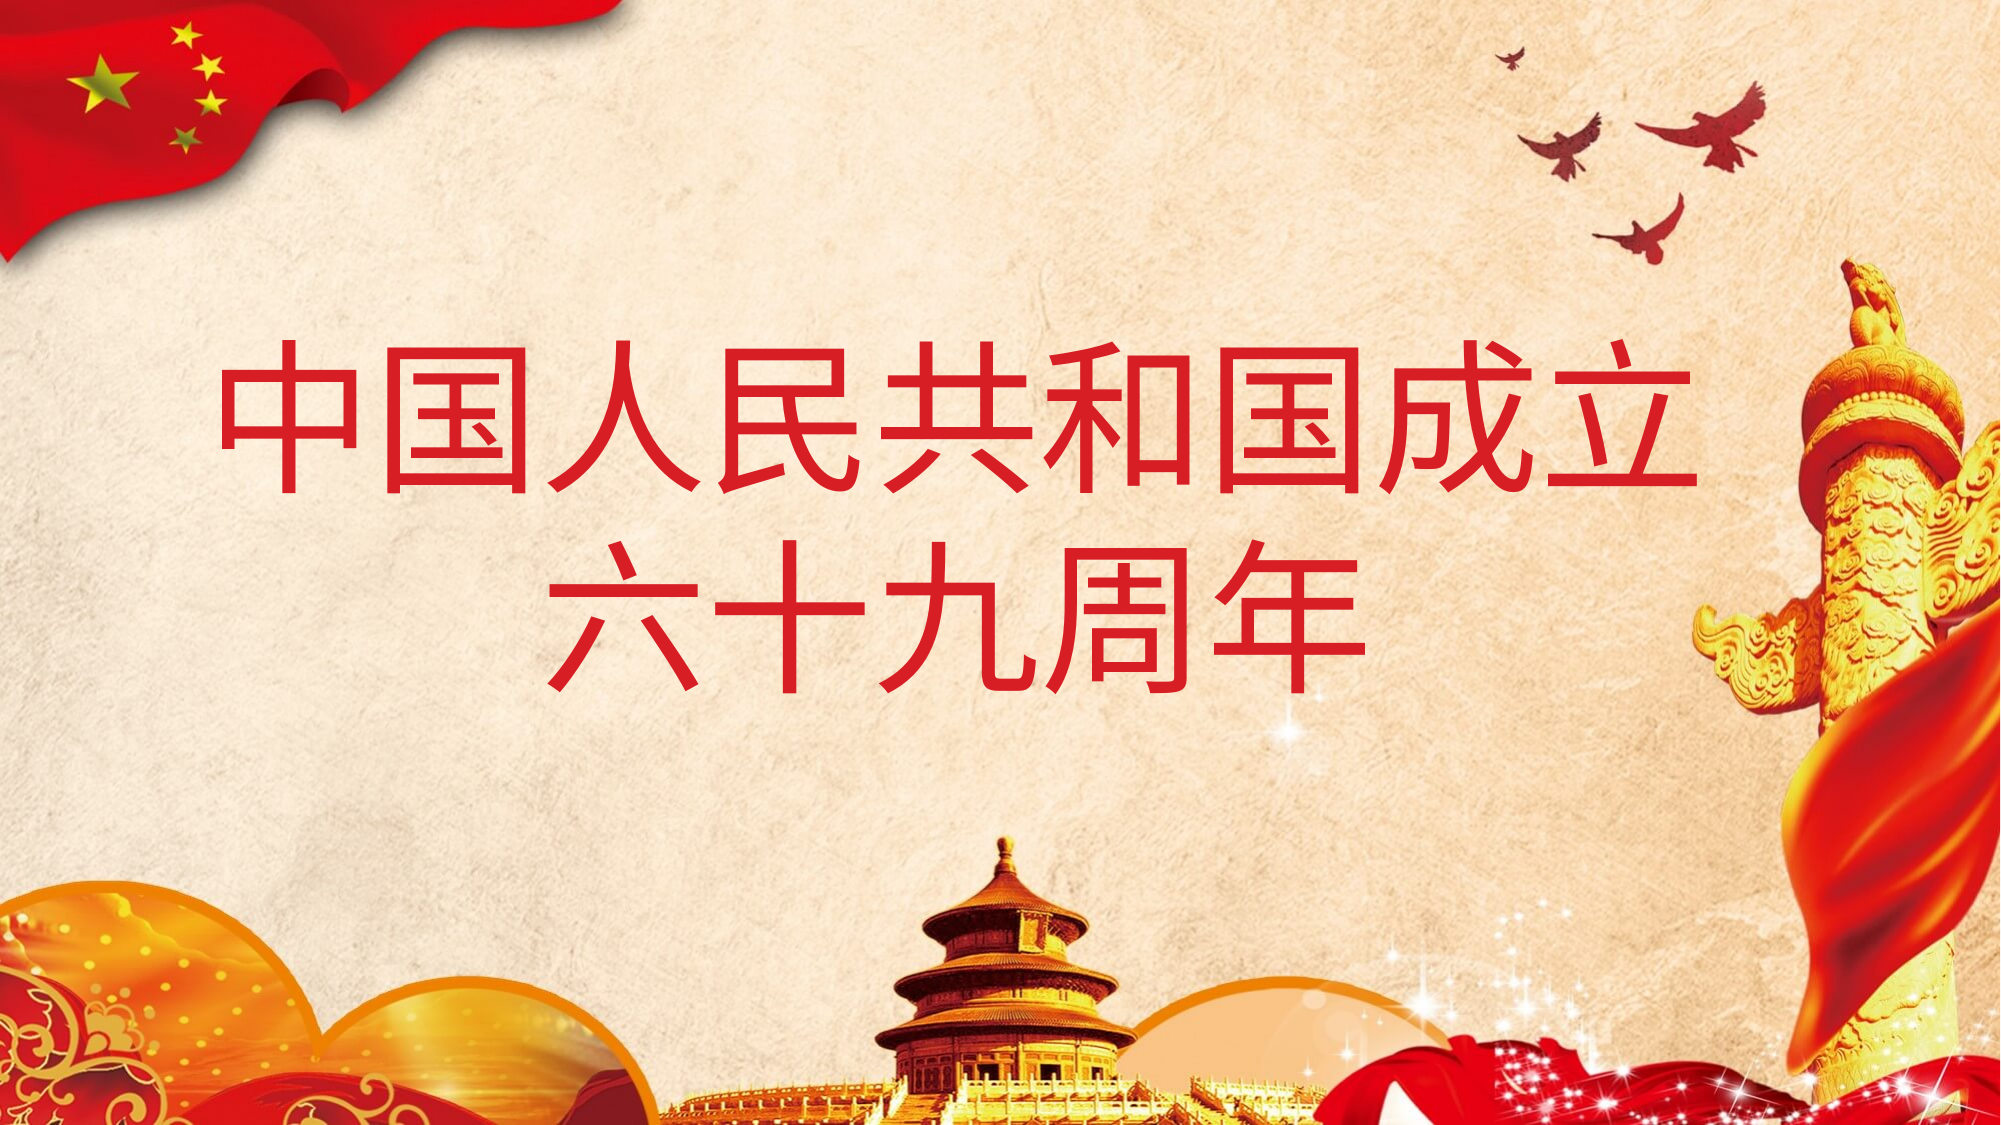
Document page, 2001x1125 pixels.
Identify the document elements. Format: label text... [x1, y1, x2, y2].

text_box 中国人民共和国成立 六十九周年 [191, 306, 1723, 722]
picture [0, 0, 2001, 1125]
